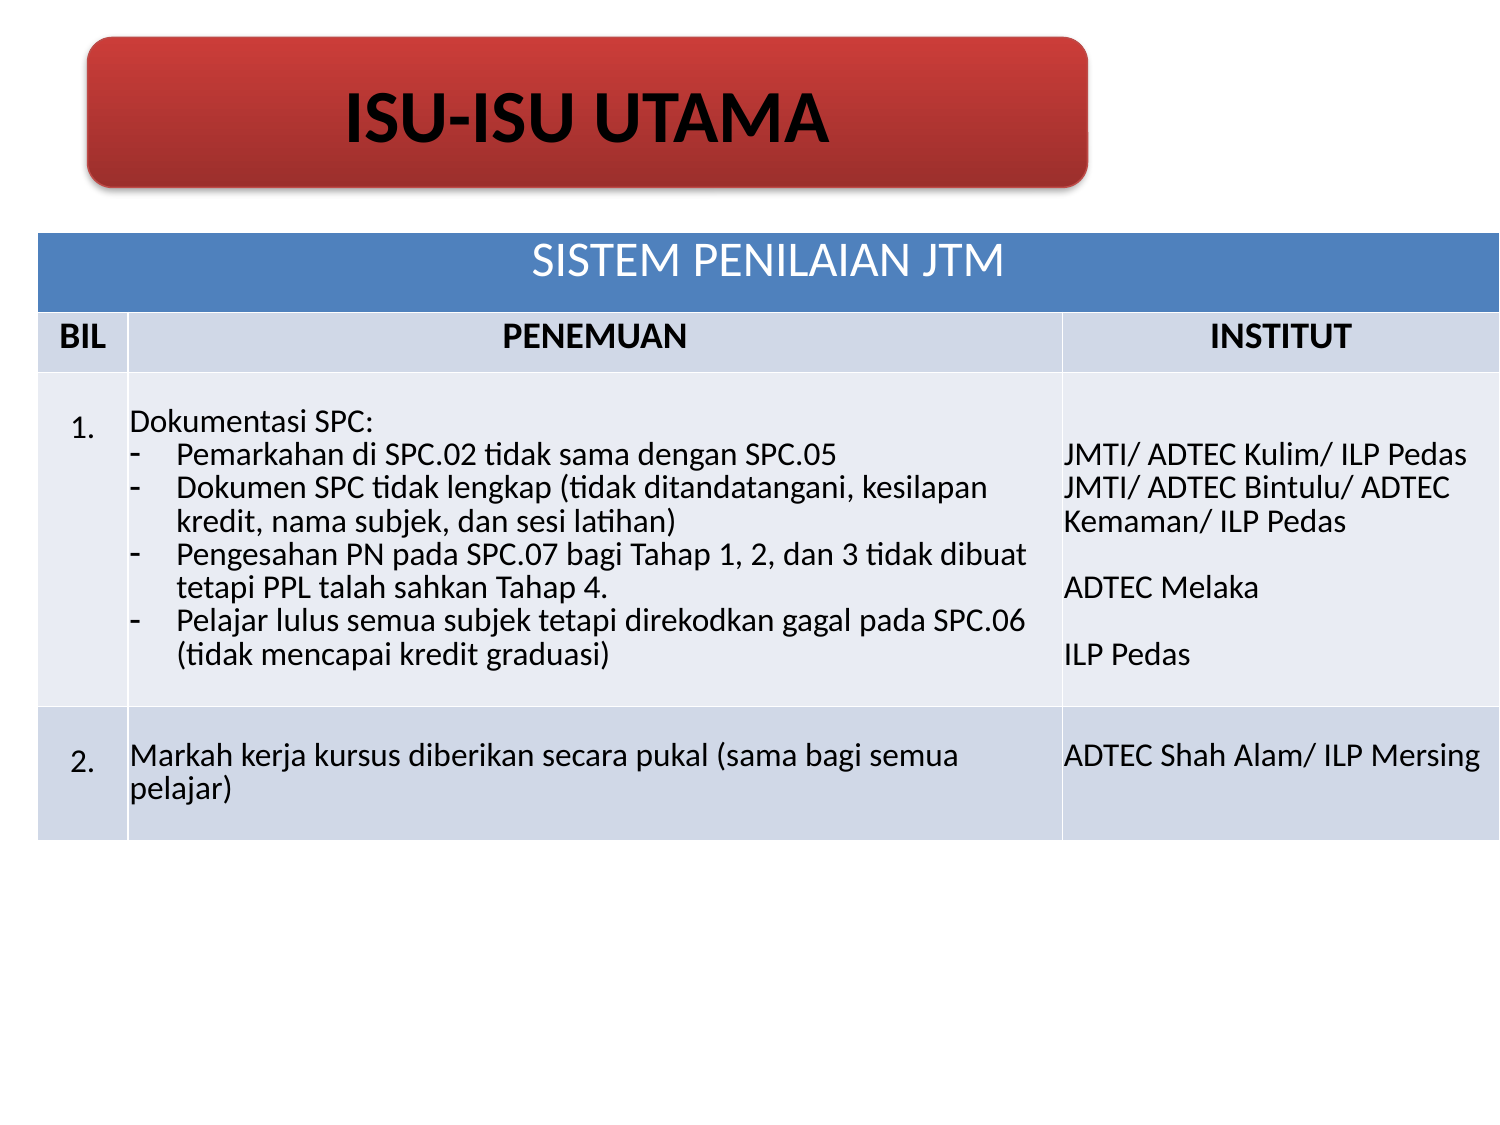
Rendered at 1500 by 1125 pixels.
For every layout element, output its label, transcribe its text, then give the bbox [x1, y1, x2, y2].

table_cell 2. [38, 707, 127, 840]
table_cell 1. [38, 373, 127, 706]
table_cell BIL [38, 313, 127, 372]
table_cell ADTEC Shah Alam/ ILP Mersing [1063, 707, 1499, 840]
table_cell Markah kerja kursus diberikan secara pukal (sama bagi semua pelajar) [129, 707, 1062, 840]
text_box ISU-ISU UTAMA [86, 36, 1089, 189]
table_cell JMTI/ ADTEC Kulim/ ILP Pedas JMTI/ ADTEC Bintulu/ ADTEC Kemaman/ ILP Pedas ADTEC Melaka ILP Pedas [1063, 373, 1499, 706]
table_cell INSTITUT [1063, 313, 1499, 372]
table_cell Dokumentasi SPC: Pemarkahan di SPC.02 tidak sama dengan SPC.05 Dokumen SPC tidak lengkap (tidak ditandatangani, kesilapan kredit, nama subjek, dan sesi latihan) Pengesahan PN pada SPC.07 bagi Tahap 1, 2, dan 3 tidak dibuat tetapi PPL talah sahkan Tahap 4. Pelajar lulus semua subjek tetapi direkodkan gagal pada SPC.06 (tidak mencapai kredit graduasi) [129, 373, 1062, 706]
table_header SISTEM PENILAIAN JTM [38, 233, 1499, 312]
table_cell PENEMUAN [129, 313, 1062, 372]
